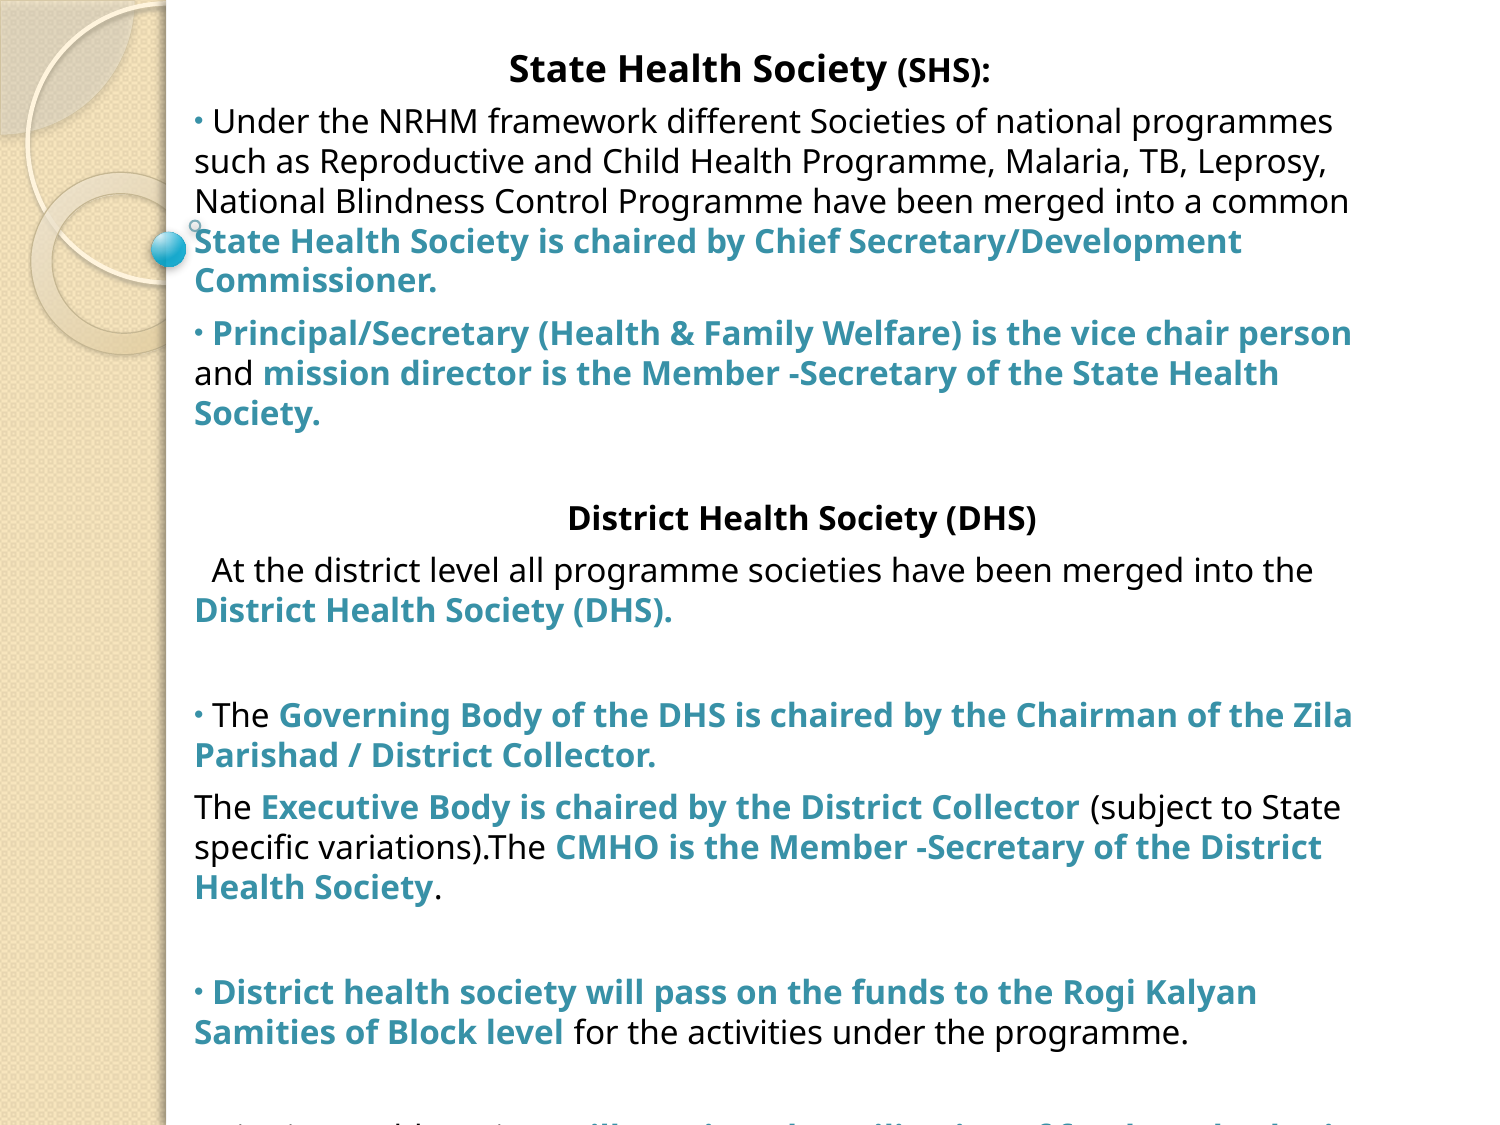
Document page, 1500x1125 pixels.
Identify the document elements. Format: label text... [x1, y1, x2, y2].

title State Health Society (SHS): [112, 37, 1388, 138]
subtitle Under the NRHM framework different Societies of national programmes such as Reproductive and Child Health Programme, Malaria, TB, Leprosy, National Blindness Control Programme have been merged into a common State Health Society is chaired by Chief Secretary/Development Commissioner. Principal/Secretary (Health & Family Welfare) is the vice chair person and mission director is the Member -Secretary of the State Health Society. District Health Society (DHS) At the district level all programme societies have been merged into the District Health Society (DHS). The Governing Body of the DHS is chaired by the Chairman of the Zila Parishad / District Collector. The Executive Body is chaired by the District Collector (subject to State specific variations).The CMHO is the Member -Secretary of the District Health Society. District health society will pass on the funds to the Rogi Kalyan Samities of Block level for the activities under the programme. District Health society will monitor the utilization of funds and submit quarterly the financial management report (FMR) of the programme to State Health Society. [174, 99, 1425, 1050]
